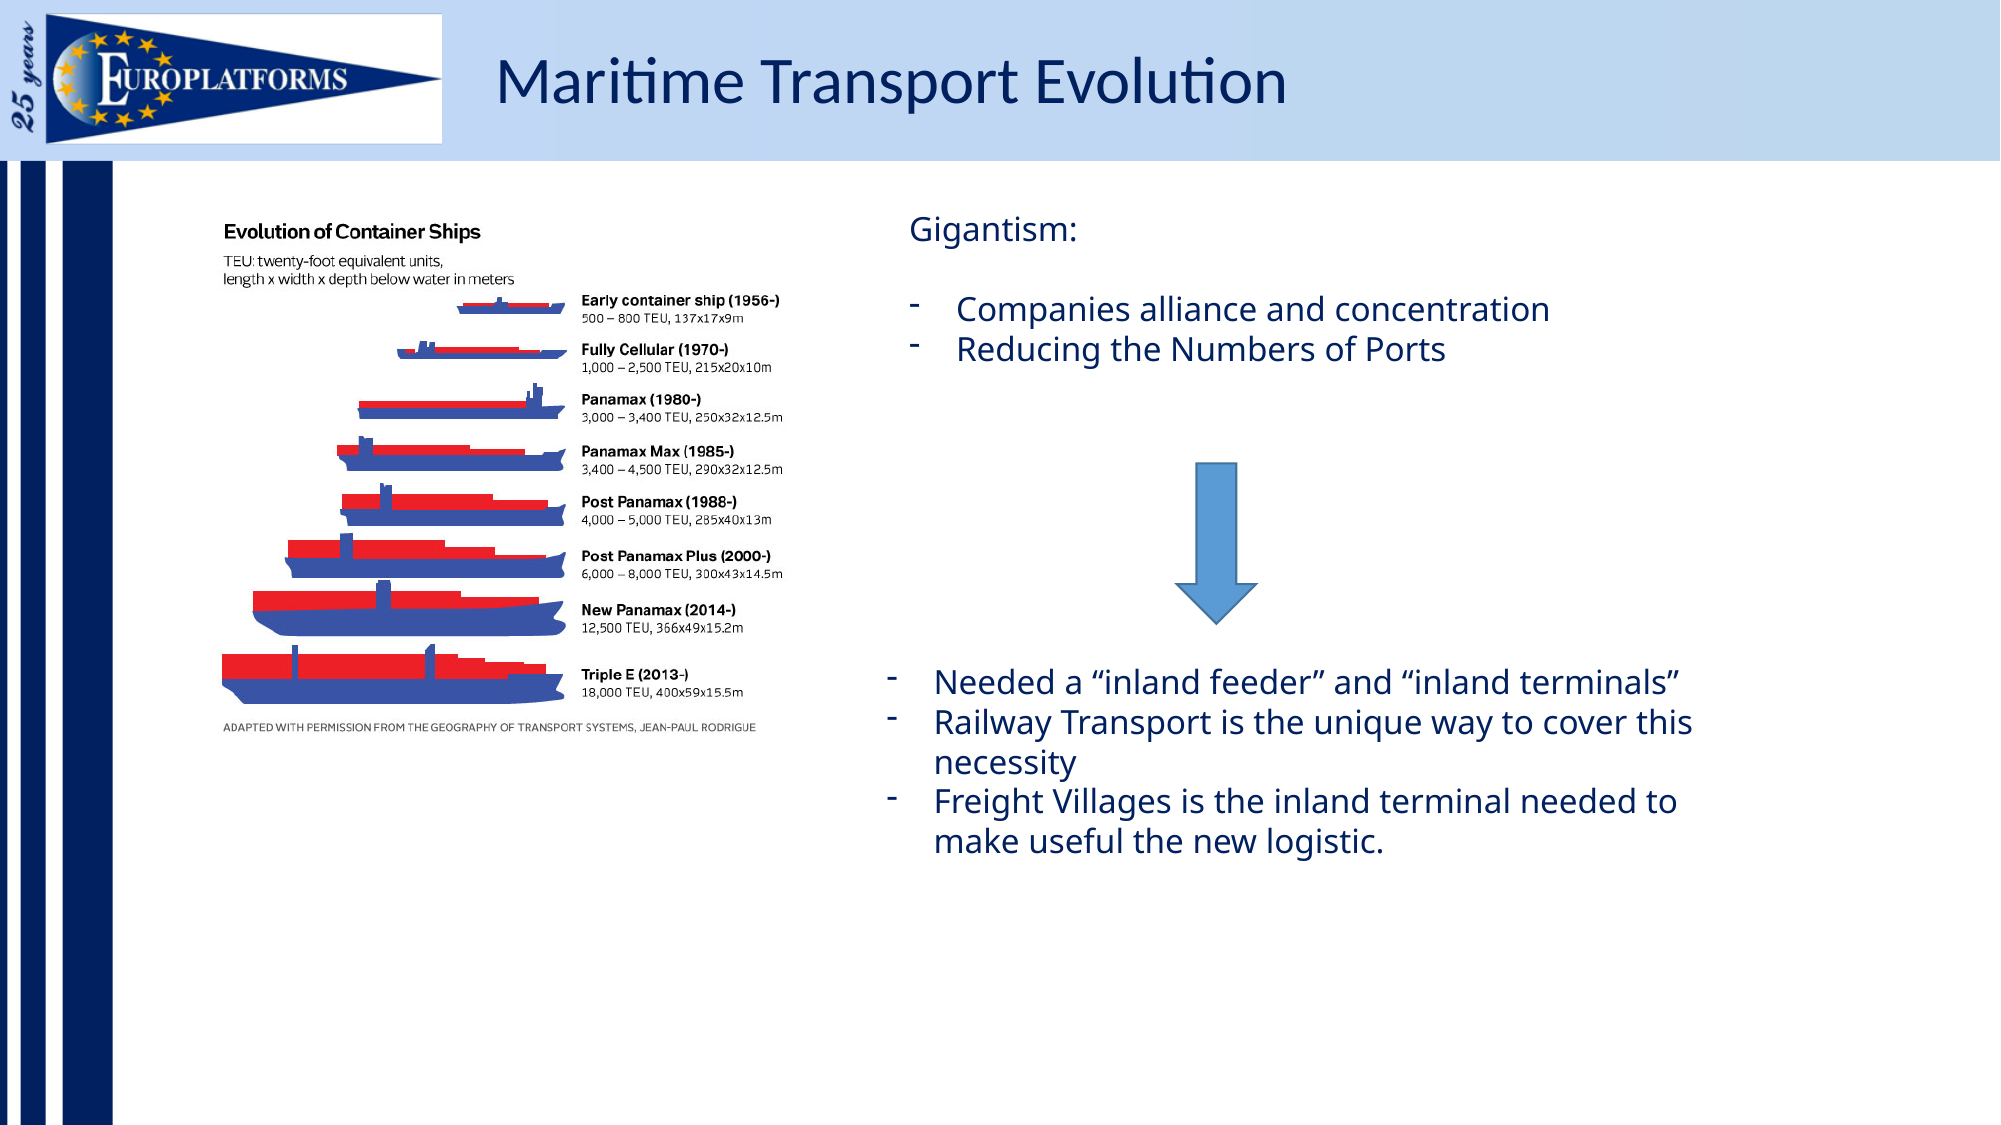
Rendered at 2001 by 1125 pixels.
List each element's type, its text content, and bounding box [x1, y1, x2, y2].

text_box [1174, 462, 1259, 626]
text_box [0, 0, 2000, 162]
text_box Gigantism: Companies alliance and concentration Reducing the Numbers of Ports [894, 200, 1611, 421]
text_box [0, 586, 155, 700]
text_box Maritime Transport Evolution [480, 29, 1869, 125]
picture [155, 177, 842, 775]
text_box Needed a “inland feeder” and “inland terminals” Railway Transport is the unique way to cover this necessity Freight Villages is the inland terminal needed to make useful the new logistic. [871, 653, 1787, 868]
picture [0, 8, 442, 161]
